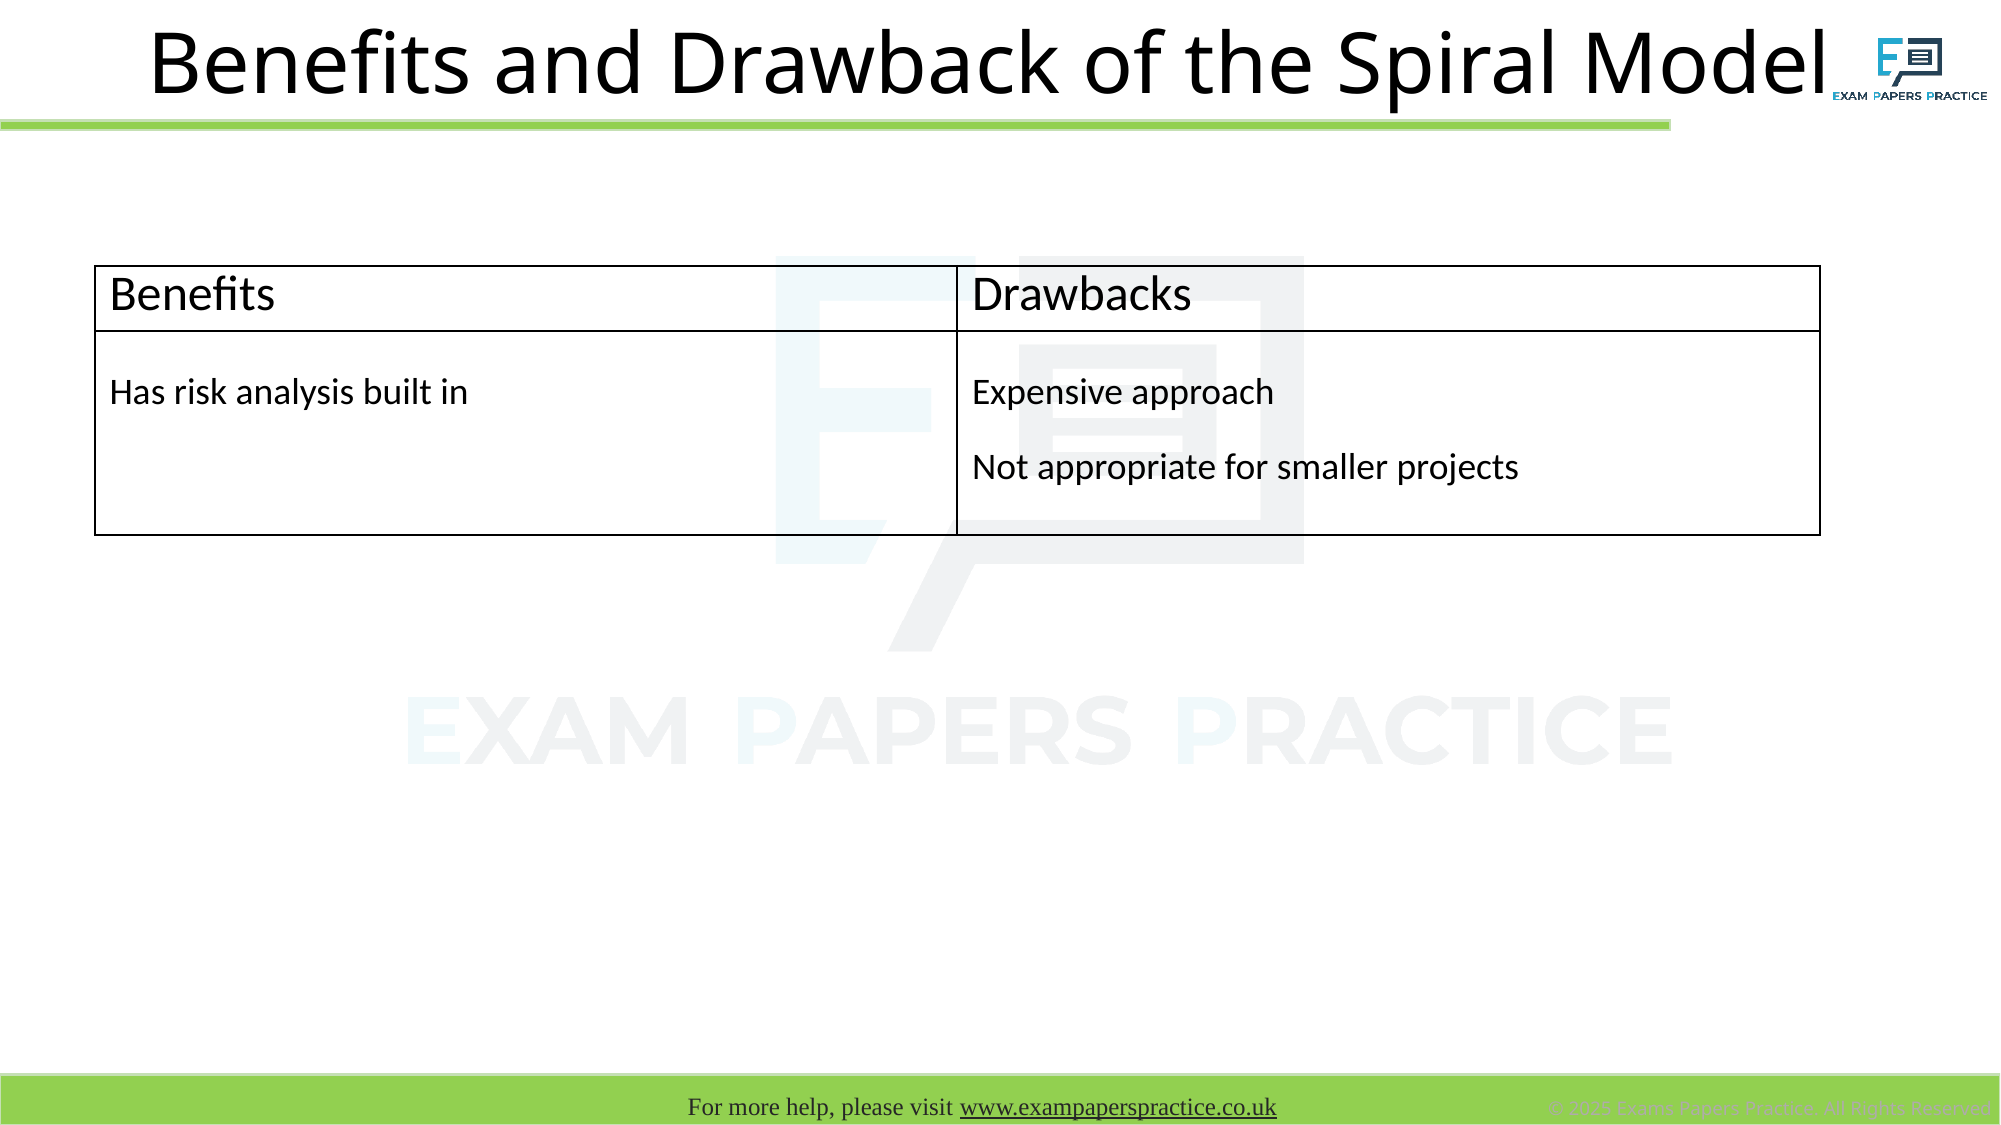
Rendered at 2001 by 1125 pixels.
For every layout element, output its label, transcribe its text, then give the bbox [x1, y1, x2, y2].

table_cell Has risk analysis built in [96, 332, 956, 534]
title Benefits and Drawback of the Spiral Model [132, 11, 1858, 121]
table_header Drawbacks [958, 267, 1819, 330]
table_cell Expensive approach Not appropriate for smaller projects [958, 332, 1819, 534]
table_header Benefits [96, 267, 956, 330]
